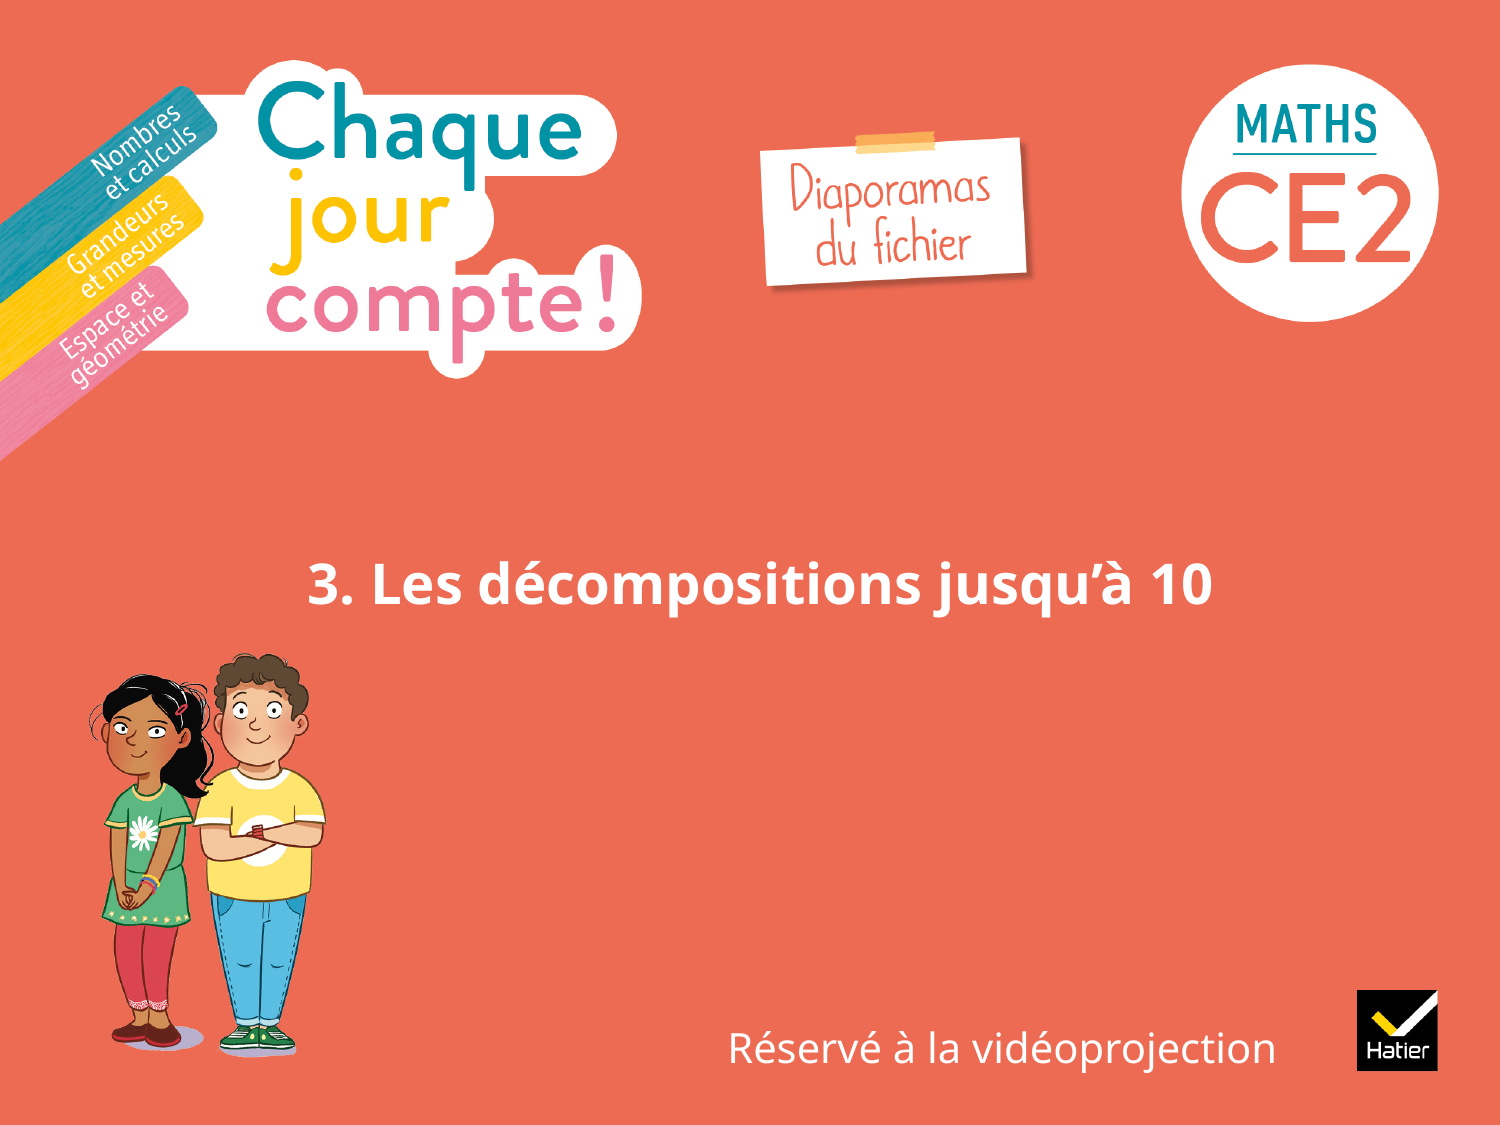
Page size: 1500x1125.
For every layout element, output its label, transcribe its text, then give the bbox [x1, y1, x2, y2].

title 3. Les décompositions jusqu’à 10 [123, 498, 1399, 627]
picture [0, 0, 1500, 1125]
